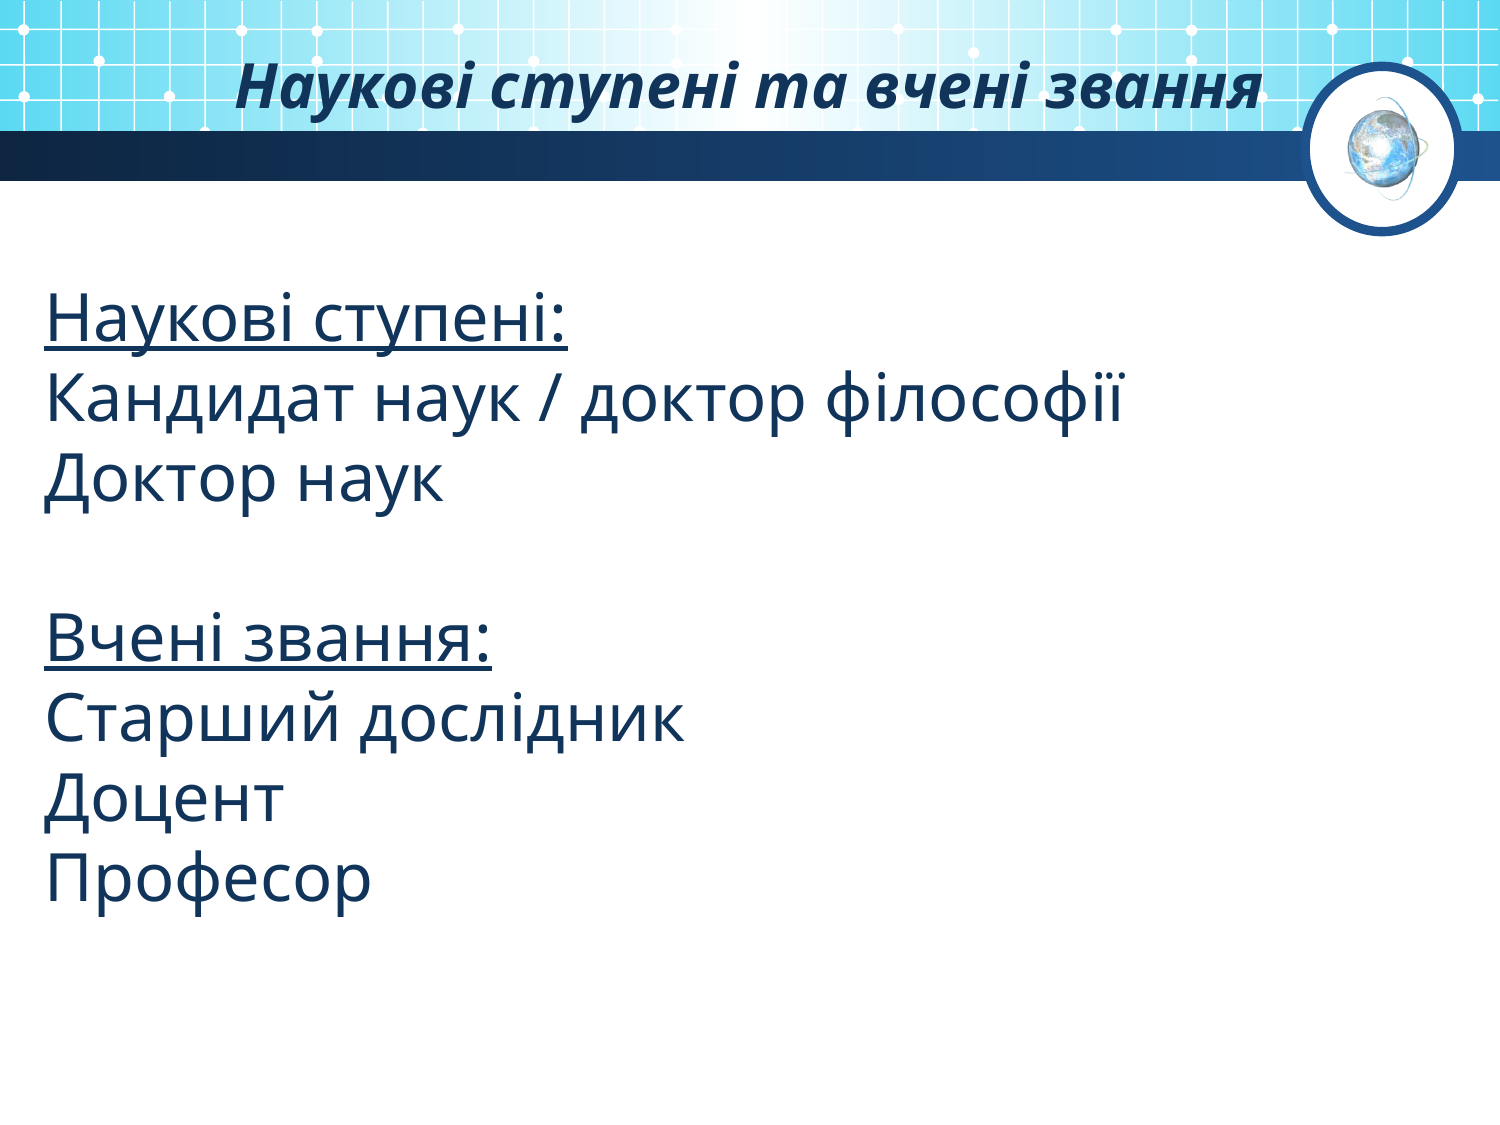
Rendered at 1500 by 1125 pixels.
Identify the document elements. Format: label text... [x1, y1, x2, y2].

title Наукові ступені та вчені звання [64, 37, 1436, 130]
picture [1310, 99, 1454, 226]
list Наукові ступені: Кандидат наук / доктор філософії Доктор наук Вчені звання: Старший дослідник Доцент Професор [29, 267, 1471, 882]
